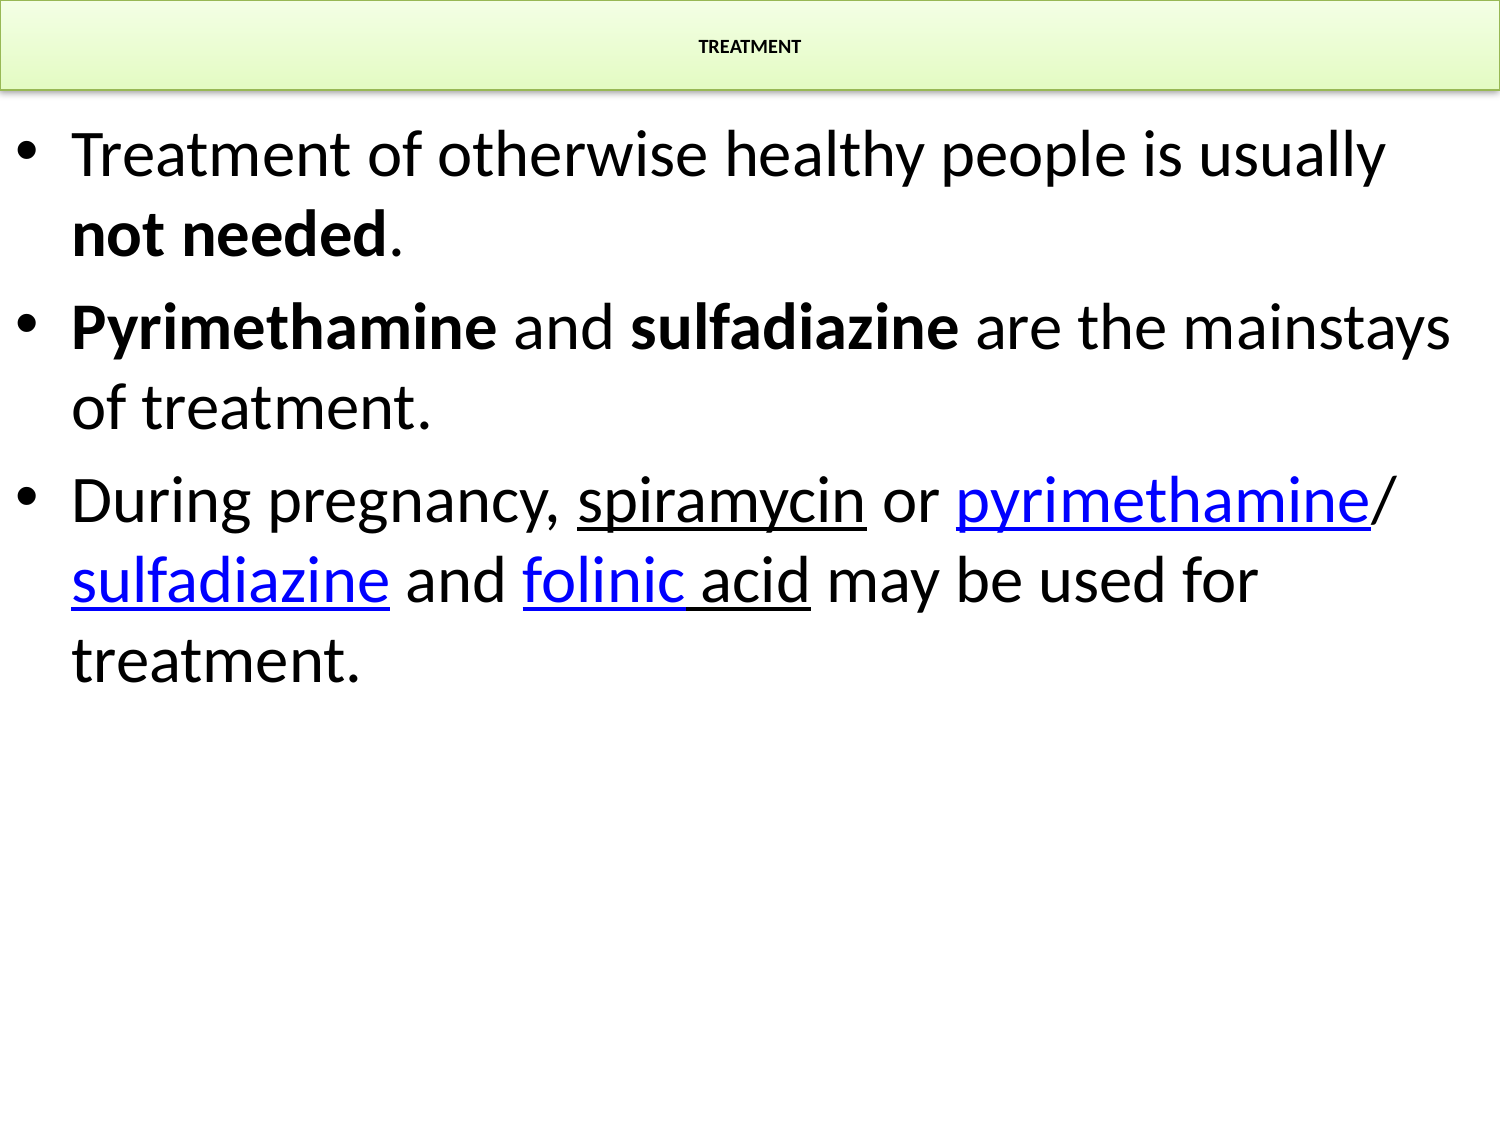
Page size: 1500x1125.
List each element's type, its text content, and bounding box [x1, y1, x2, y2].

list Treatment of otherwise healthy people is usually not needed. Pyrimethamine and sulfadiazine are the mainstays of treatment. During pregnancy, spiramycin or pyrimethamine/sulfadiazine and folinic acid may be used for treatment. [0, 101, 1500, 1005]
title TREATMENT [0, 0, 1500, 91]
